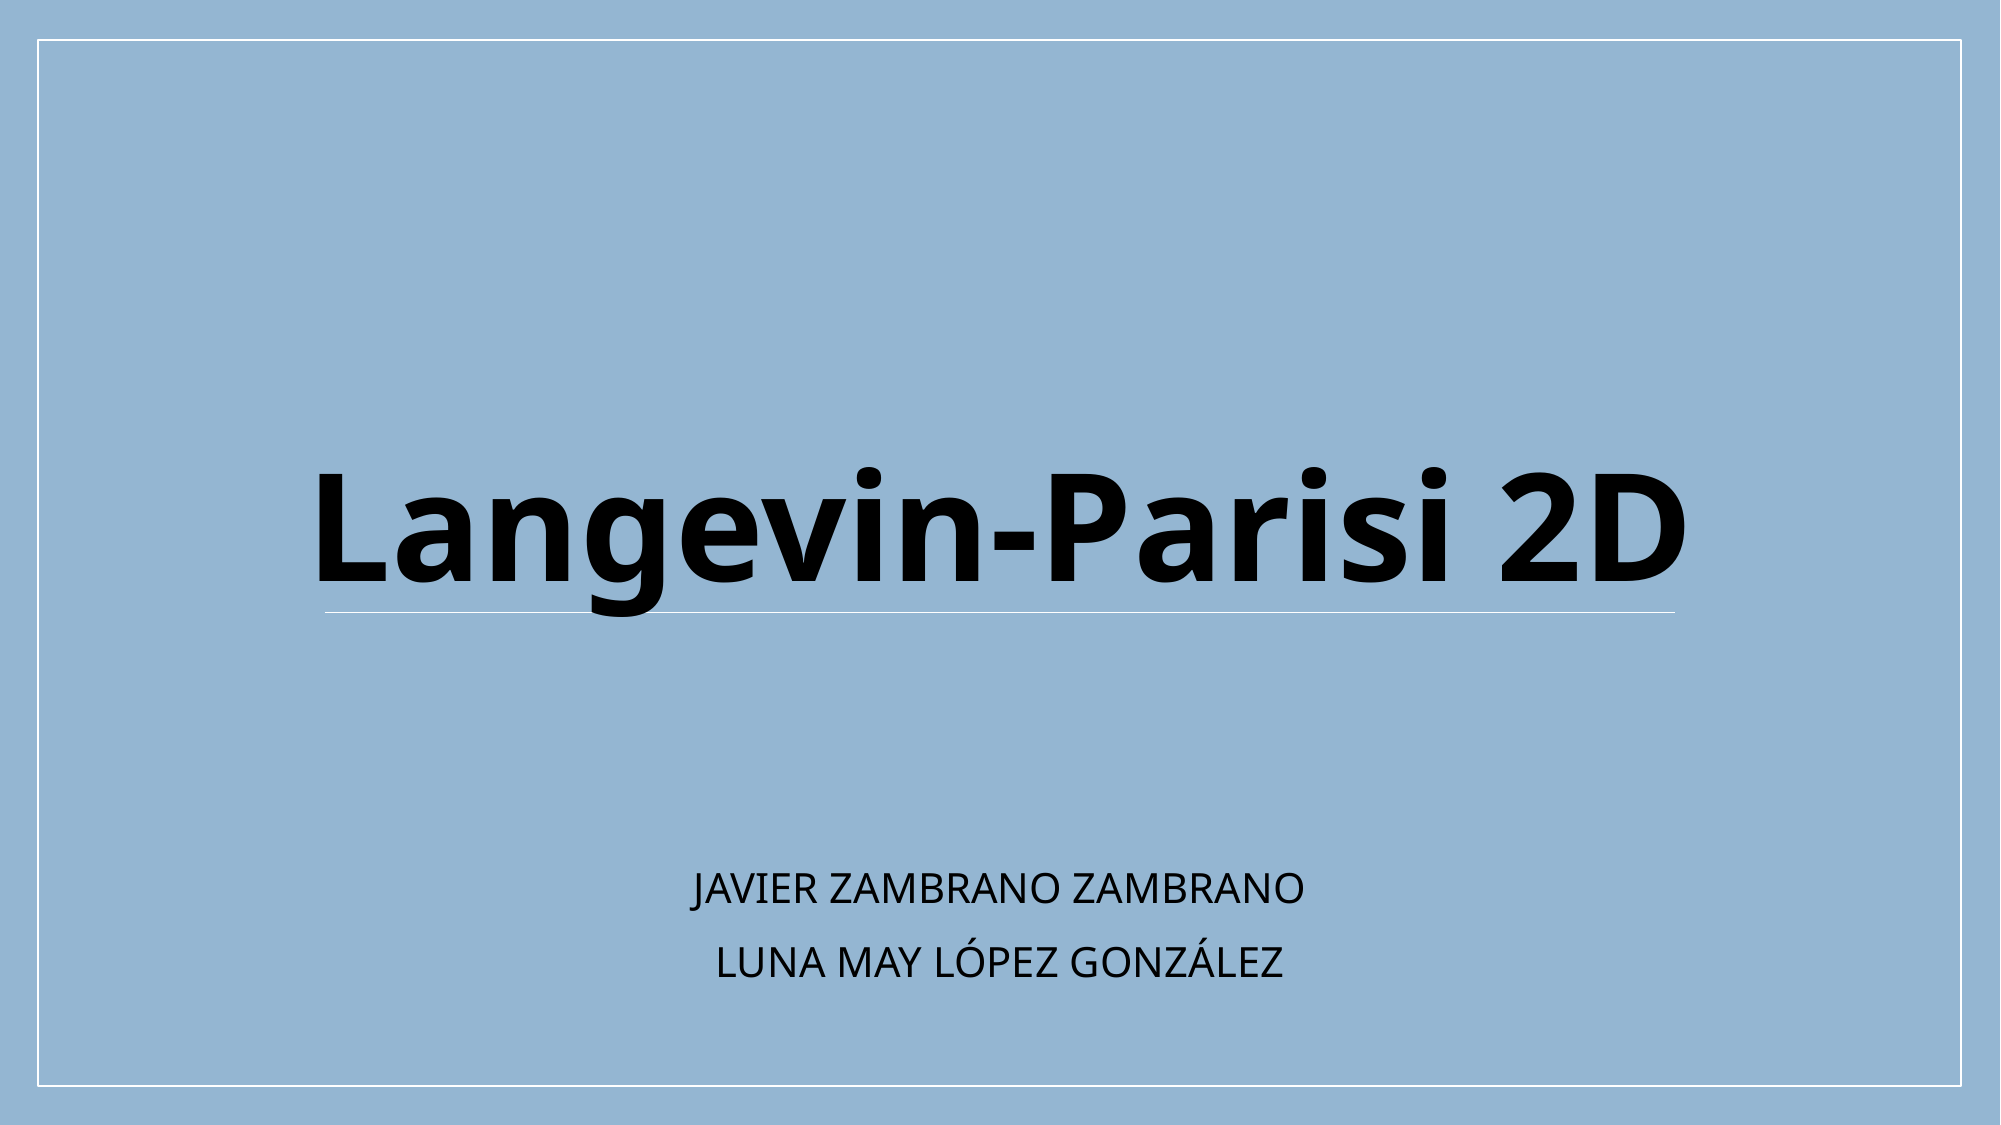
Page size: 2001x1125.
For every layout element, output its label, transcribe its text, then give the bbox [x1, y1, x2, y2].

title Langevin-Parisi 2D [182, 139, 1818, 620]
subtitle JAVIER ZAMBRANO ZAMBRANO LUNA MAY LÓPEZ GONZÁLEZ [280, 860, 1720, 999]
